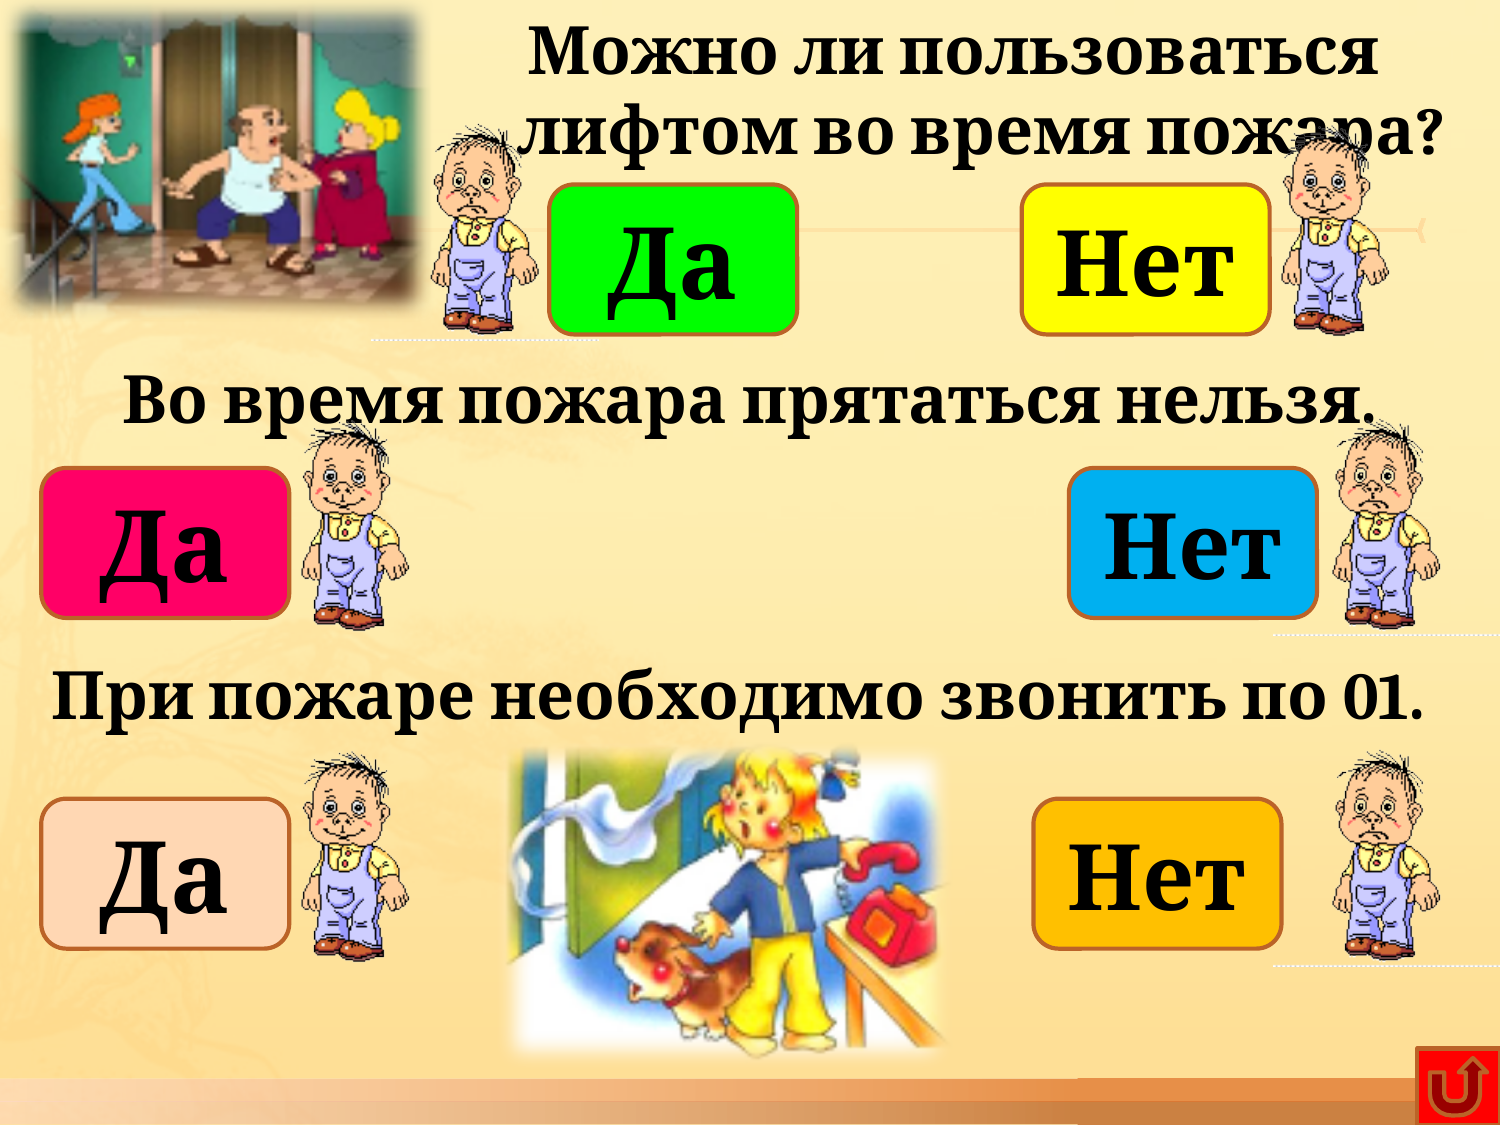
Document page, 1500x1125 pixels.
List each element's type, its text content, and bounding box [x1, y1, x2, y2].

picture [493, 739, 955, 1071]
text_box При пожаре необходимо звонить по 01. [29, 645, 1447, 780]
text_box Нет [1019, 182, 1217, 337]
text_box [1415, 1046, 1500, 1125]
picture [1272, 408, 1500, 636]
text_box Во время пожара прятаться нельзя. [0, 349, 1500, 485]
text_box Нет [1031, 796, 1267, 951]
picture [0, 0, 599, 341]
picture [1272, 531, 1279, 544]
text_box Да [39, 796, 236, 951]
picture [241, 739, 470, 967]
picture [1272, 739, 1500, 967]
list Можно ли пользоваться лифтом во время пожара? [440, 0, 1500, 197]
text_box Да [603, 182, 800, 337]
picture [1221, 113, 1450, 341]
picture [241, 408, 470, 636]
text_box Да [39, 465, 236, 621]
text_box Нет [1066, 465, 1267, 621]
